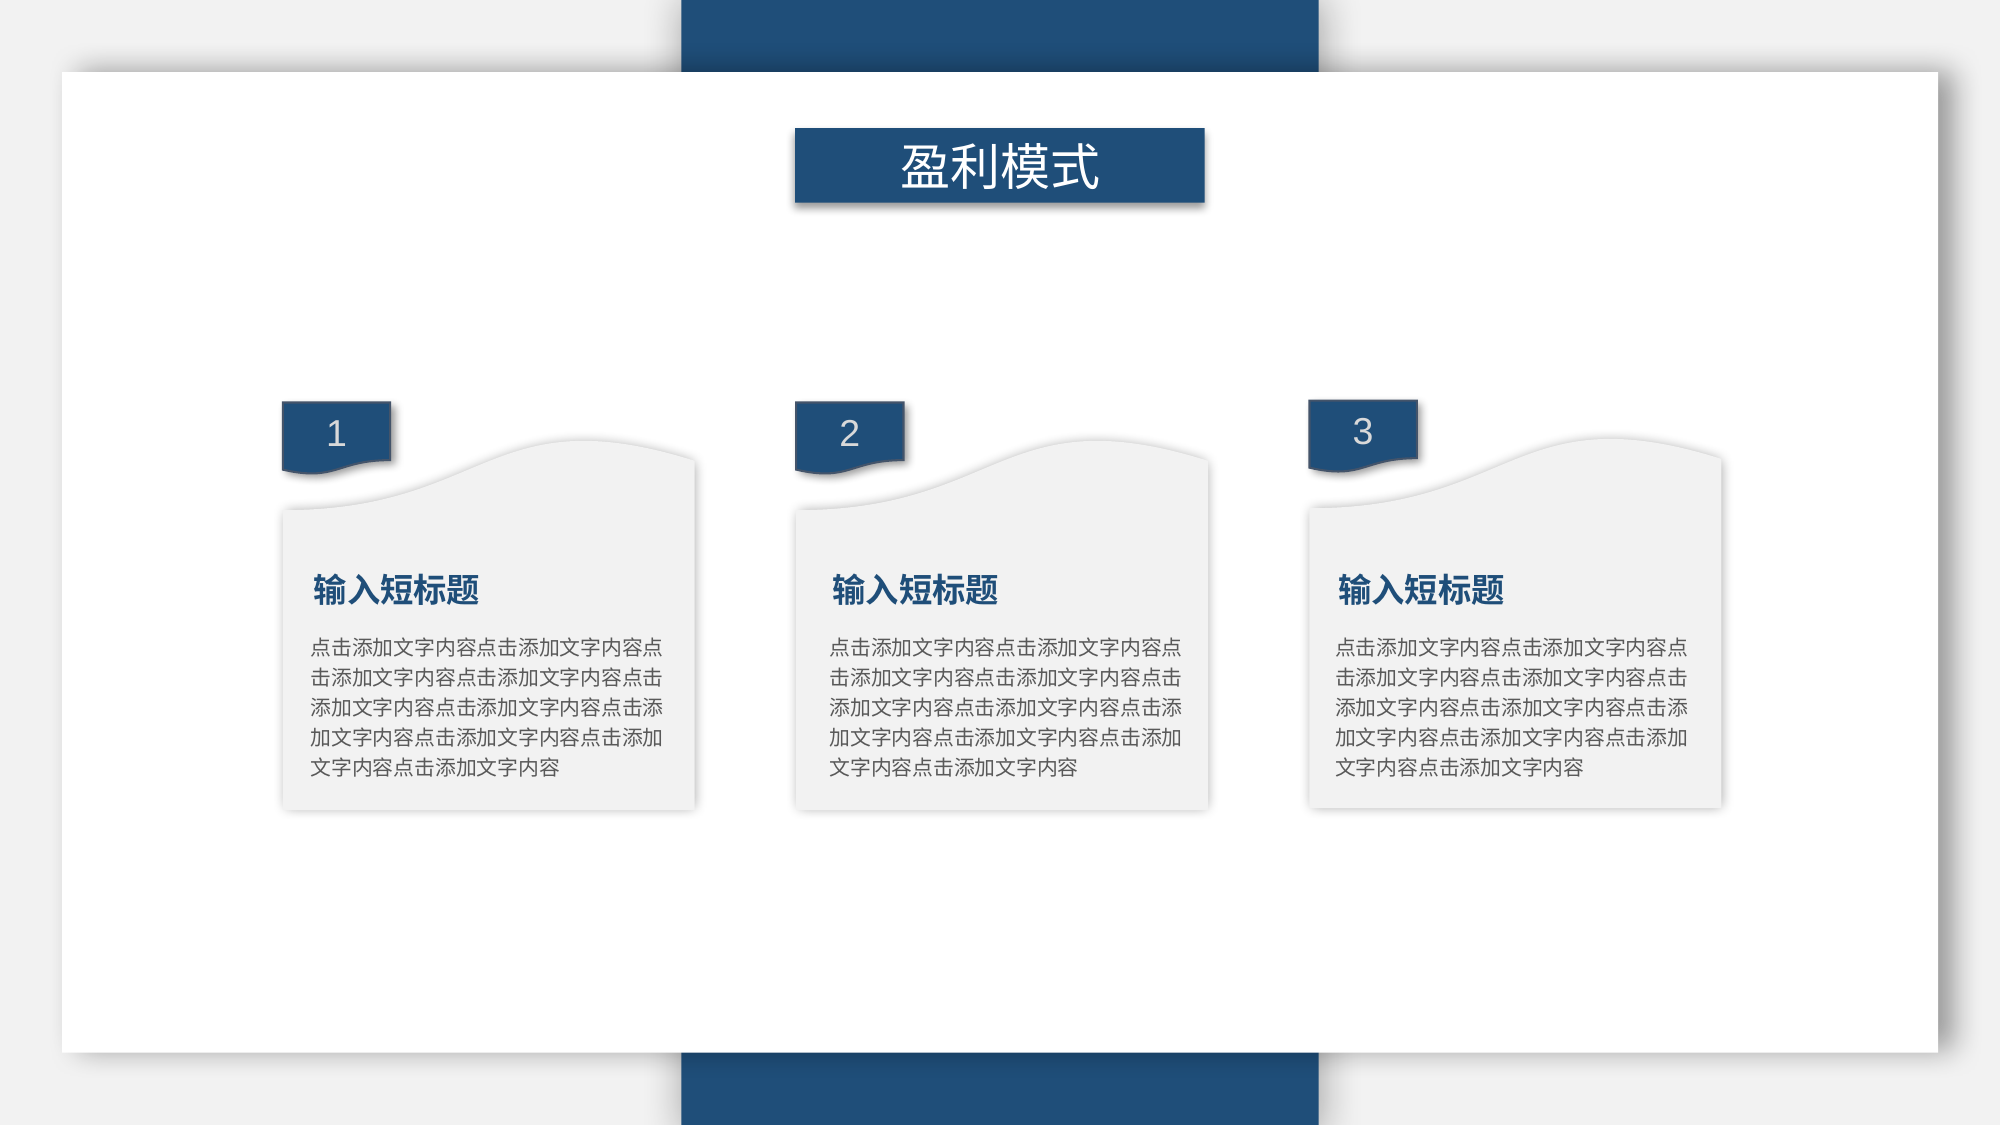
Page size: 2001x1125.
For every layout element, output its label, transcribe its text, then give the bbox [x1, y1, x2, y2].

text_box 3 [1308, 399, 1418, 473]
text_box 点击添加文字内容点击添加文字内容点击添加文字内容点击添加文字内容点击添加文字内容点击添加文字内容点击添加文字内容点击添加文字内容点击添加文字内容点击添加文字内容 [310, 629, 670, 787]
text_box 点击添加文字内容点击添加文字内容点击添加文字内容点击添加文字内容点击添加文字内容点击添加文字内容点击添加文字内容点击添加文字内容点击添加文字内容点击添加文字内容 [1335, 629, 1694, 787]
text_box 点击添加文字内容点击添加文字内容点击添加文字内容点击添加文字内容点击添加文字内容点击添加文字内容点击添加文字内容点击添加文字内容点击添加文字内容点击添加文字内容 [829, 629, 1189, 787]
text_box 1 [281, 401, 392, 475]
text_box 输入短标题 [817, 561, 1070, 617]
text_box [281, 439, 696, 812]
text_box 盈利模式 [795, 128, 1205, 203]
text_box 2 [795, 401, 905, 475]
text_box [795, 439, 1210, 812]
text_box [1308, 437, 1723, 810]
text_box 输入短标题 [299, 561, 552, 617]
text_box 输入短标题 [1323, 561, 1576, 617]
